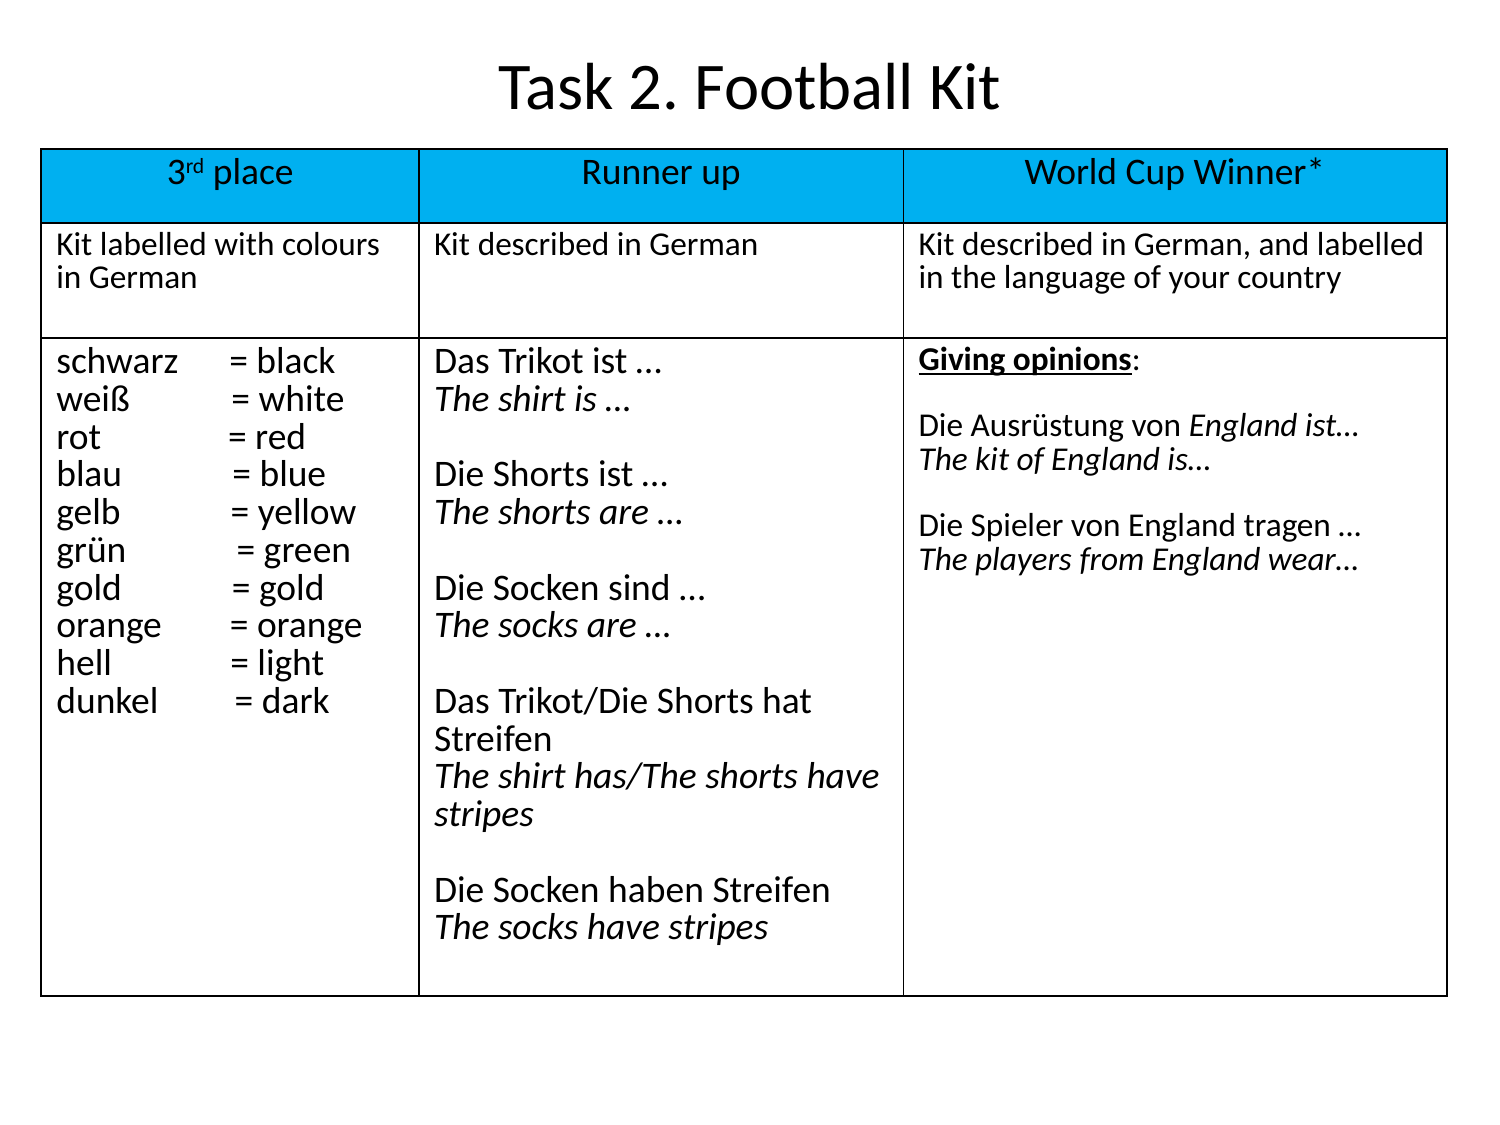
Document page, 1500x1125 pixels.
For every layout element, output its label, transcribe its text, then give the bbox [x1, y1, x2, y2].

table_cell Giving opinions: Die Ausrüstung von England ist… The kit of England is… Die Spieler von England tragen … The players from England wear… [904, 339, 1446, 995]
table_cell schwarz = black weiß = white rot = red blau = blue gelb = yellow grün = green gold = gold orange = orange hell = light dunkel = dark [42, 339, 418, 995]
table_cell Kit described in German, and labelled in the language of your country [904, 224, 1446, 337]
table_header World Cup Winner* [904, 150, 1446, 222]
table_header 3rd place [42, 150, 418, 222]
table_cell Das Trikot ist … The shirt is … Die Shorts ist … The shorts are … Die Socken sind … The socks are … Das Trikot/Die Shorts hat Streifen The shirt has/The shorts have stripes Die Socken haben Streifen The socks have stripes [420, 339, 903, 995]
table_cell Kit labelled with colours in German [42, 224, 418, 337]
table_cell Kit described in German [420, 224, 903, 337]
table_header Runner up [420, 150, 903, 222]
title Task 2. Football Kit [75, 42, 1425, 124]
